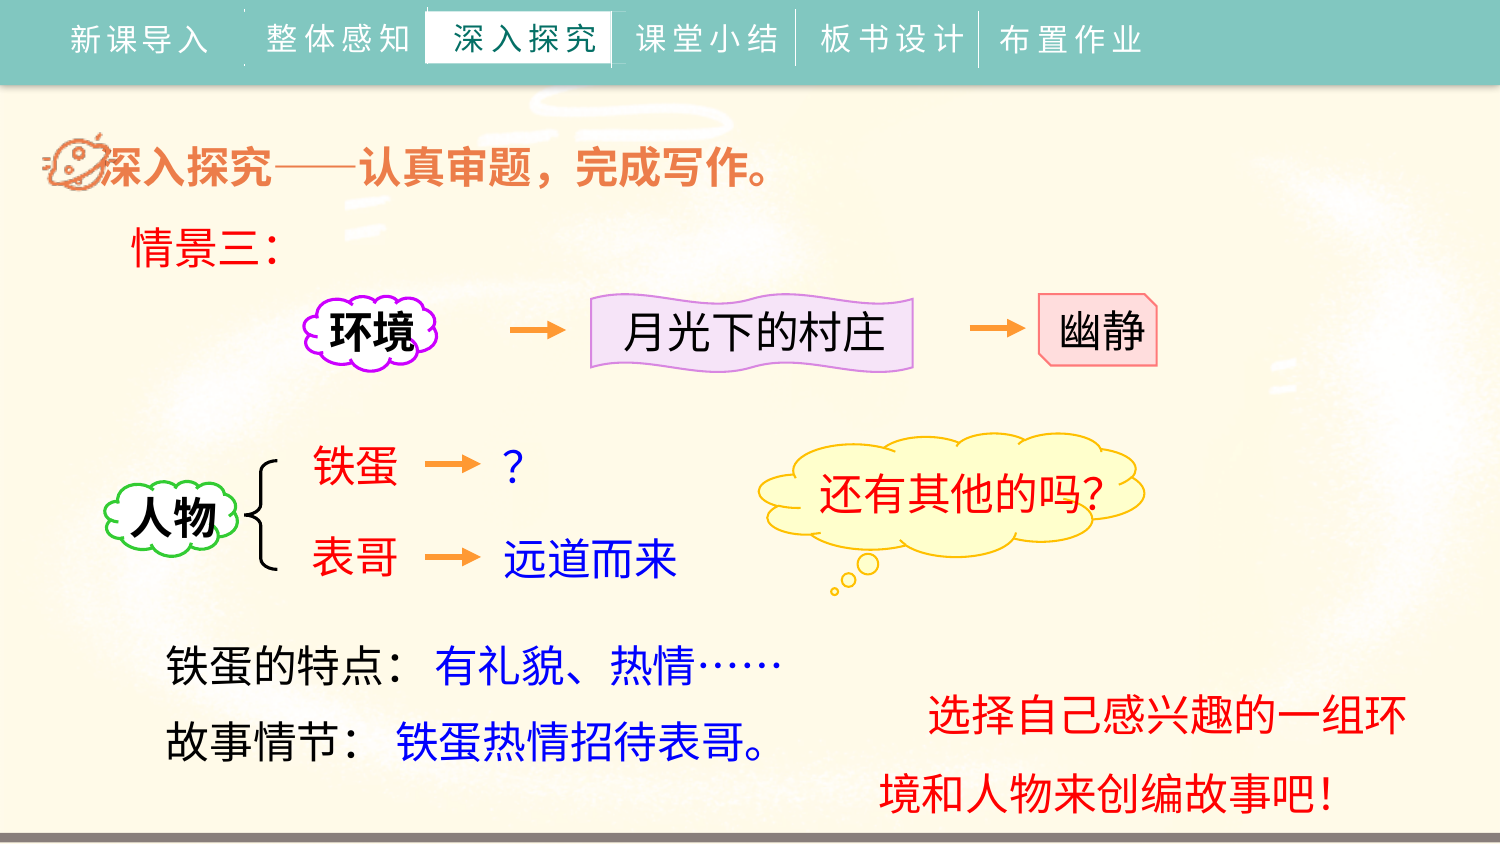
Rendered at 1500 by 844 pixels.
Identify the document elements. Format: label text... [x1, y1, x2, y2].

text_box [303, 294, 437, 371]
text_box 选择自己感兴趣的一组环境和人物来创编故事吧！ [866, 656, 1459, 825]
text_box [104, 480, 238, 557]
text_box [0, 0, 1500, 86]
text_box 表哥 [300, 524, 411, 588]
text_box 有礼貌、热情…… [422, 632, 796, 697]
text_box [424, 523, 695, 593]
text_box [424, 432, 562, 501]
text_box 铁蛋的特点： [154, 632, 422, 697]
text_box 情景三： [119, 215, 317, 280]
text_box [758, 433, 1145, 557]
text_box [509, 294, 913, 373]
text_box 铁蛋热情招待表哥。 [383, 709, 801, 773]
text_box 故事情节： [154, 709, 383, 773]
text_box 深入探究——认真审题，完成写作。 [120, 134, 1347, 198]
picture [38, 122, 120, 204]
text_box 铁蛋 [300, 432, 411, 497]
text_box [244, 459, 278, 571]
text_box [0, 832, 1500, 843]
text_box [969, 294, 1163, 366]
